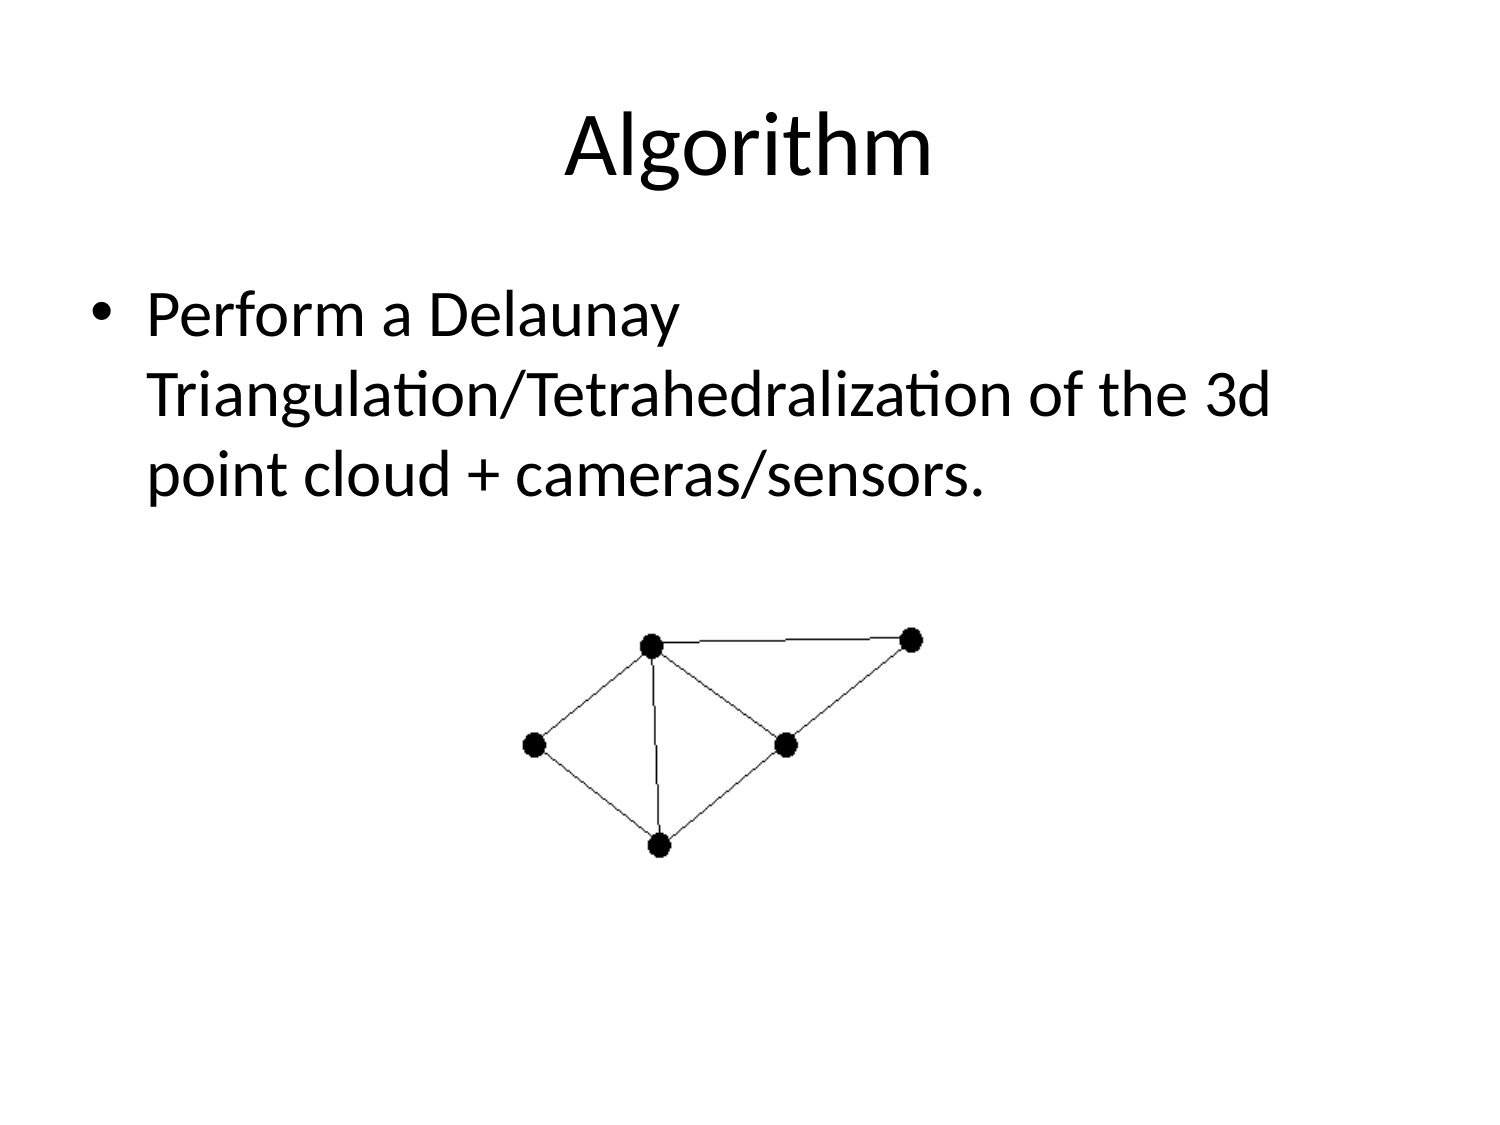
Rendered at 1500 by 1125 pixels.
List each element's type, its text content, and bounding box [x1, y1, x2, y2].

picture [337, 512, 1051, 999]
list Perform a Delaunay Triangulation/Tetrahedralization of the 3d point cloud + cameras/sensors. [75, 262, 1425, 1005]
title Algorithm [75, 45, 1425, 233]
